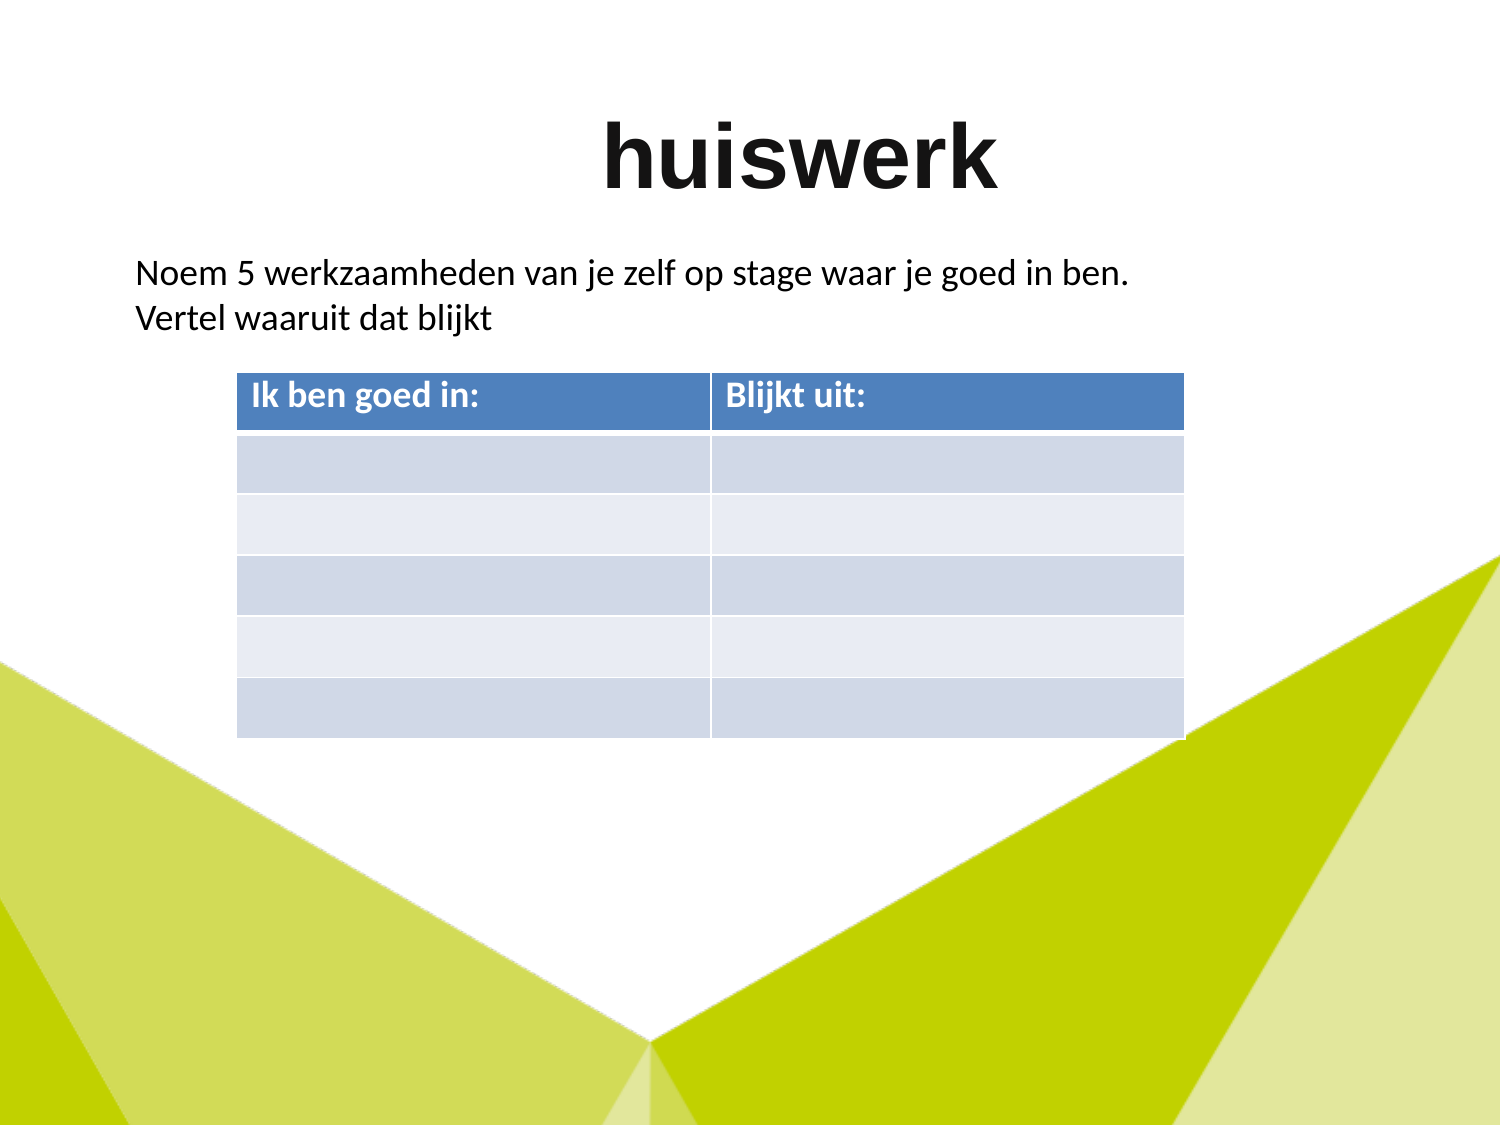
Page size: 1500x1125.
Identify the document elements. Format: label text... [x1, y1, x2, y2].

table_cell [712, 436, 1184, 479]
table_cell [237, 436, 710, 479]
text_box Noem 5 werkzaamheden van je zelf op stage waar je goed in ben. Vertel waaruit dat blijkt [120, 240, 1449, 346]
text_box huiswerk [57, 89, 1500, 215]
table_header Ik ben goed in: [237, 373, 710, 430]
table_header Blijkt uit: [712, 373, 1184, 430]
picture [0, 481, 1500, 1125]
